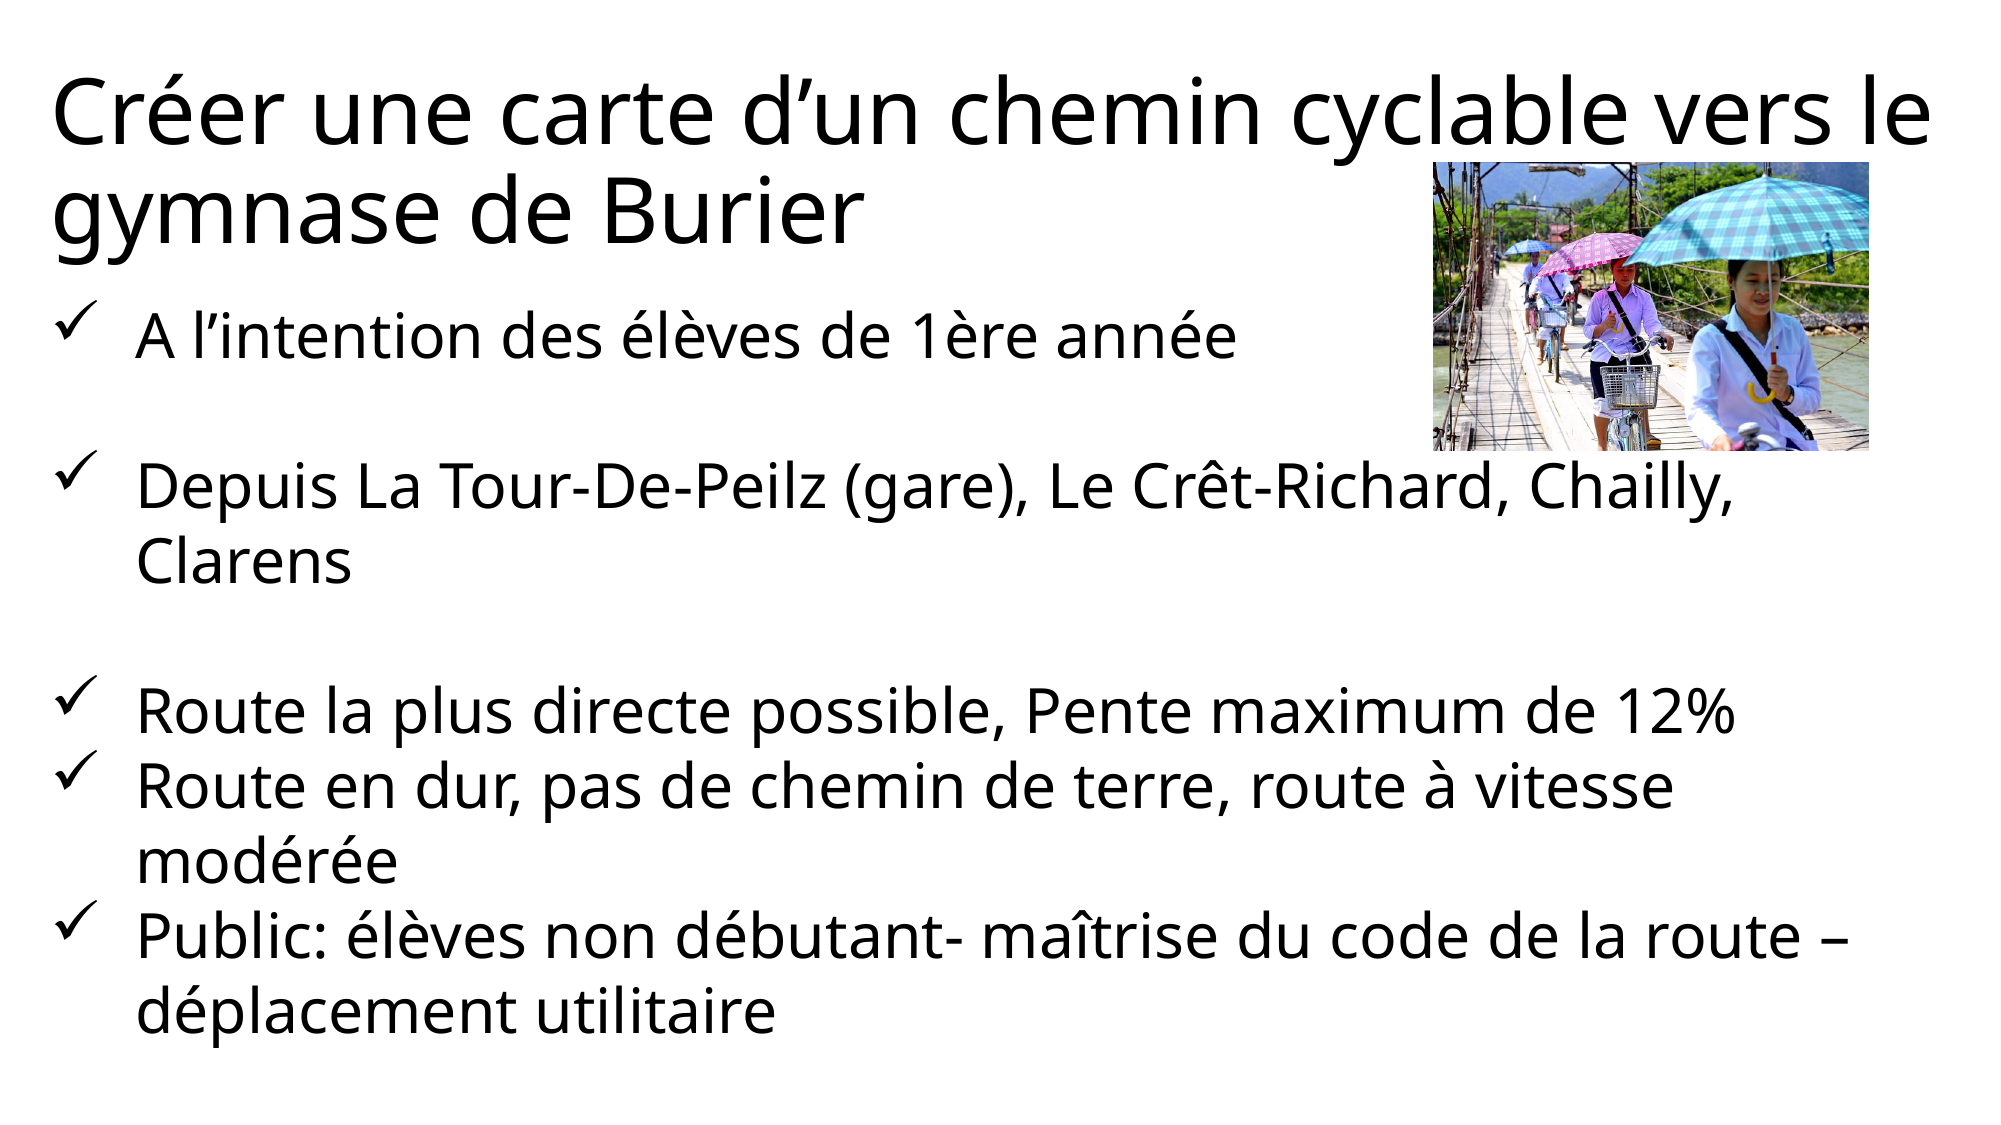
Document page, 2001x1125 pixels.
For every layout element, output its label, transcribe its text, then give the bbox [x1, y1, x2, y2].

text_box A l’intention des élèves de 1ère année Depuis La Tour-De-Peilz (gare), Le Crêt-Richard, Chailly, Clarens Route la plus directe possible, Pente maximum de 12% Route en dur, pas de chemin de terre, route à vitesse modérée Public: élèves non débutant- maîtrise du code de la route – déplacement utilitaire [35, 289, 1965, 1054]
picture [1433, 162, 1869, 451]
text_box Créer une carte d’un chemin cyclable vers le gymnase de Burier [35, 0, 2000, 361]
